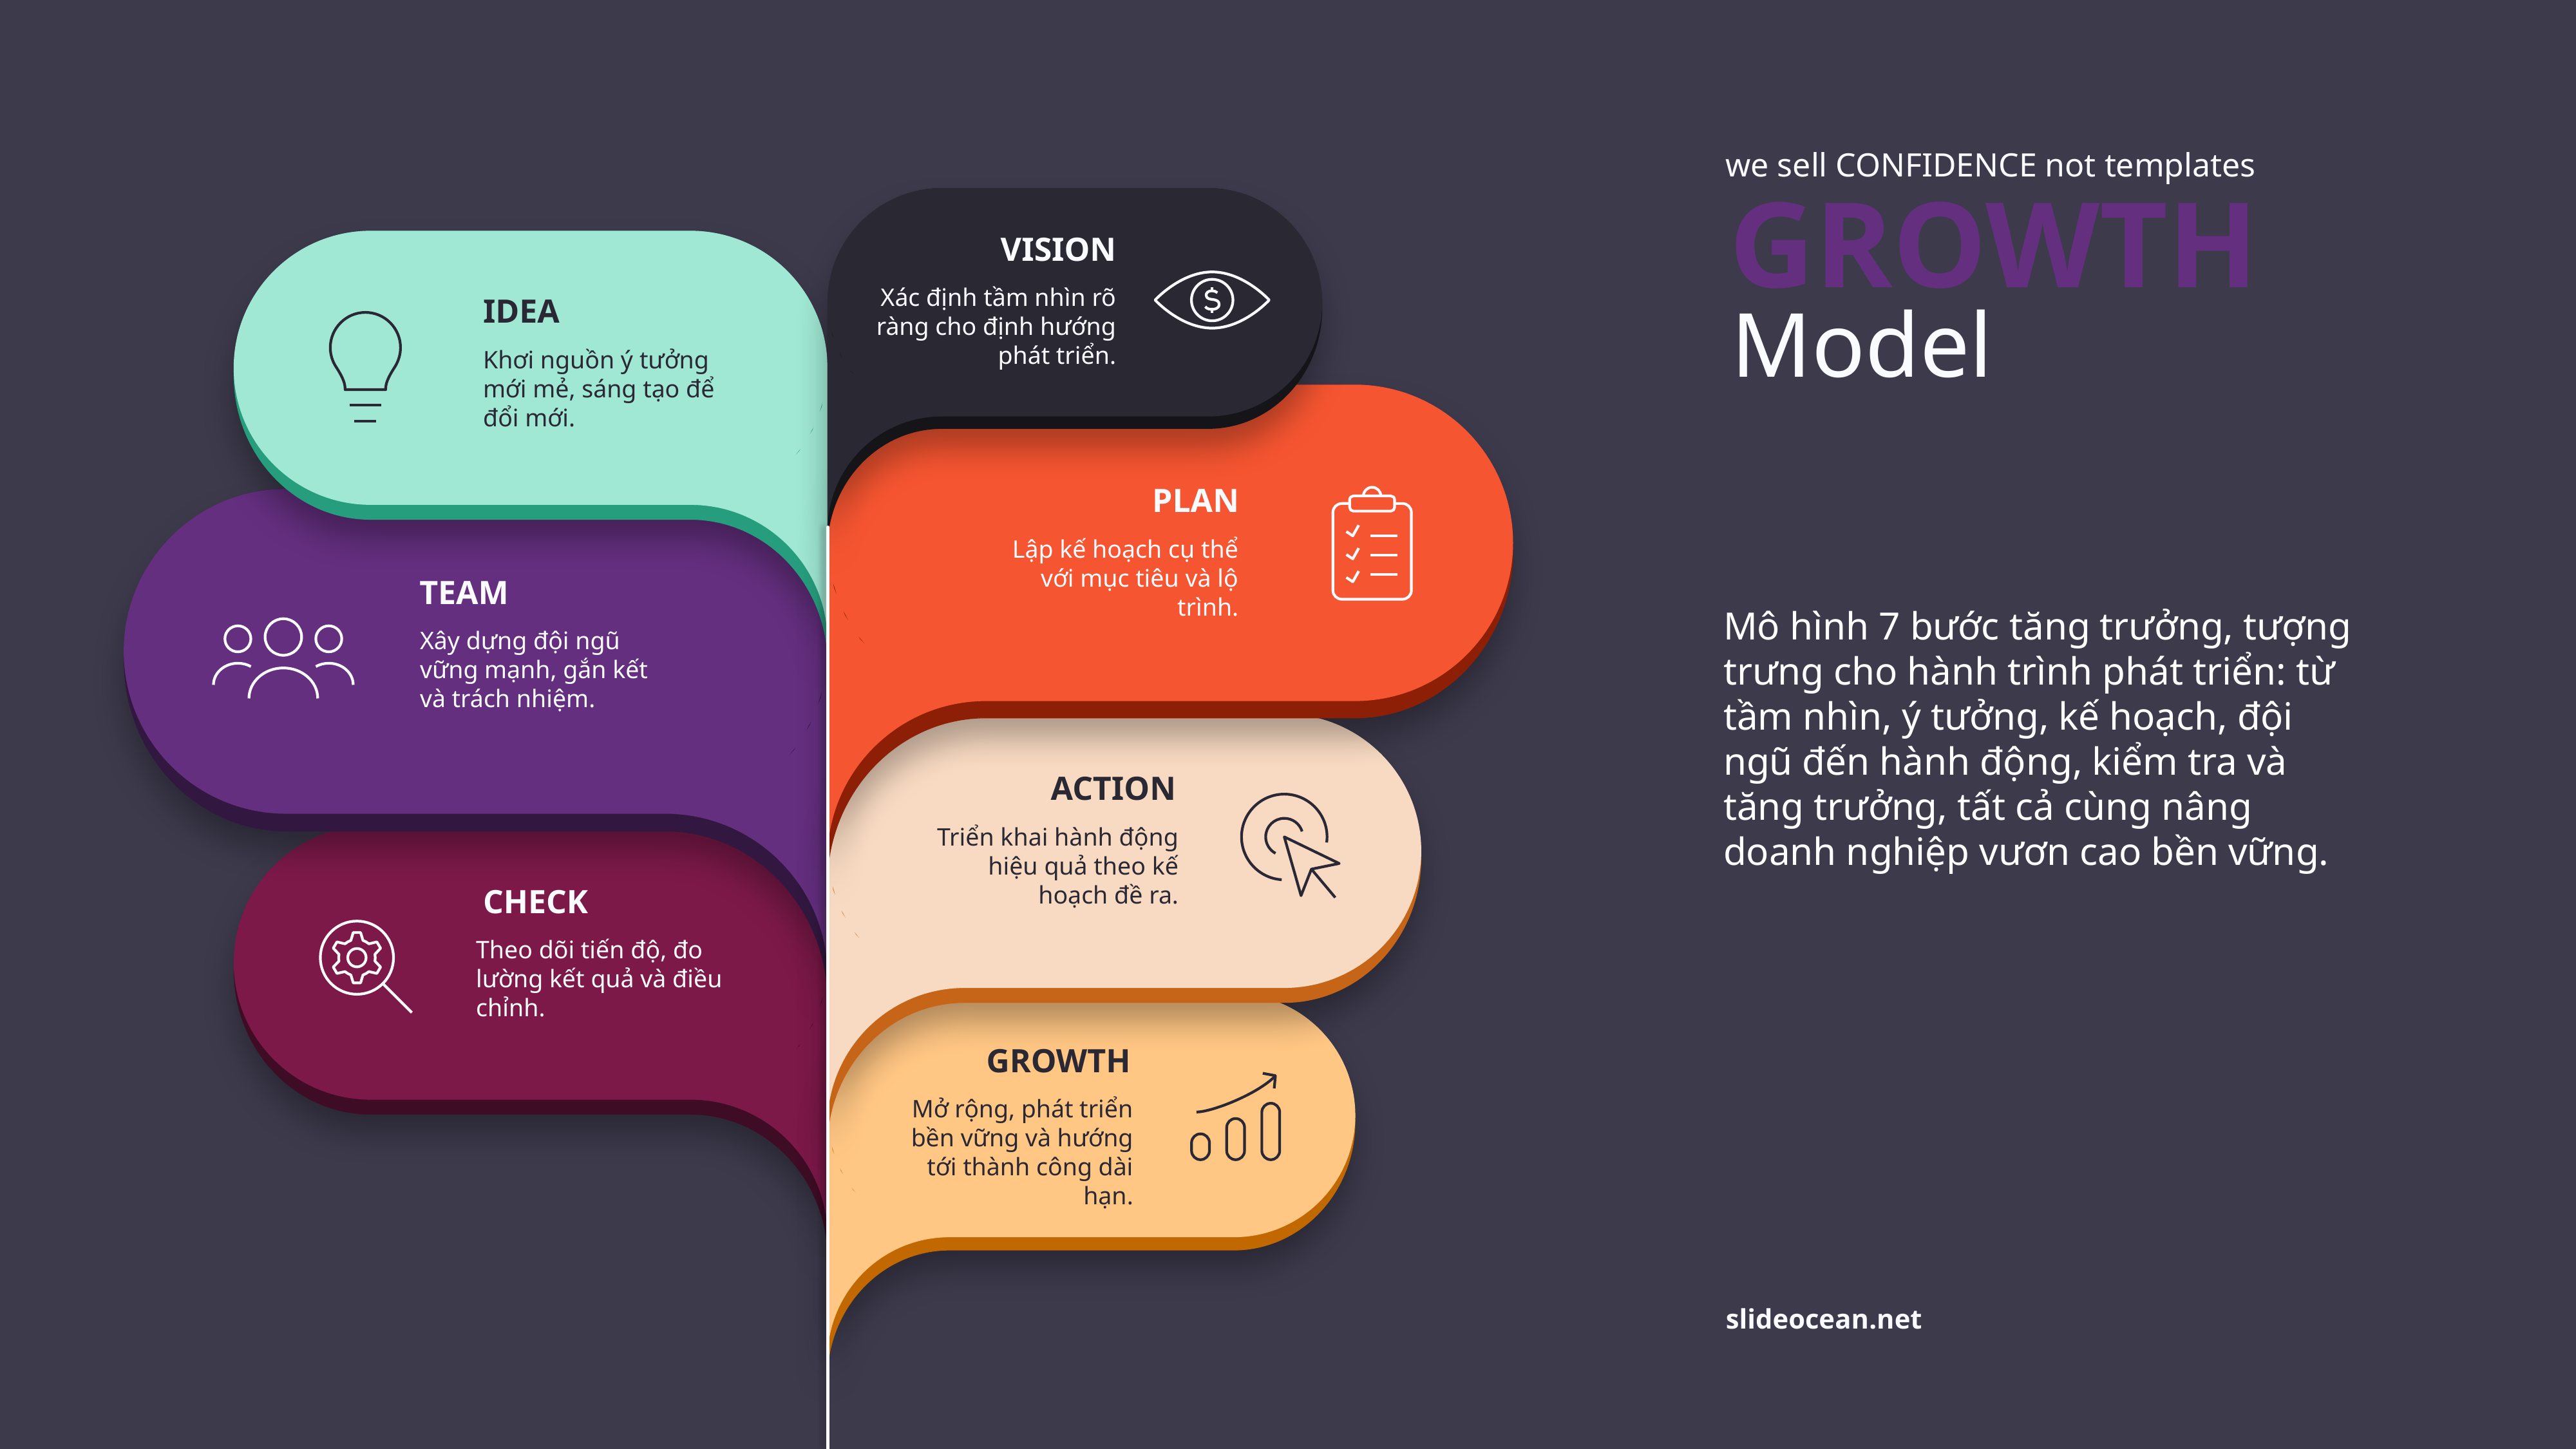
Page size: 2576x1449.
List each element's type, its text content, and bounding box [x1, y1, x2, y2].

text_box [829, 886, 1422, 1148]
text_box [829, 1148, 1356, 1379]
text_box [829, 384, 1514, 886]
text_box Model [1722, 316, 2003, 399]
text_box we sell CONFIDENCE not templates [1716, 139, 2266, 188]
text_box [233, 230, 827, 665]
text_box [233, 1003, 827, 1260]
text_box Mô hình 7 bước tăng trưởng, tượng trưng cho hành trình phát triển: từ tầm nhìn, ý tưởng, kế hoạch, đội ngũ đến hành động, kiểm tra và tăng trưởng, tất cả cùng nâng doanh nghiệp vươn cao bền vững. [1714, 598, 2373, 878]
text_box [123, 488, 827, 1003]
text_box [827, 187, 1323, 550]
text_box slideocean.net [1716, 1297, 1932, 1340]
text_box GROWTH [1720, 164, 2269, 316]
